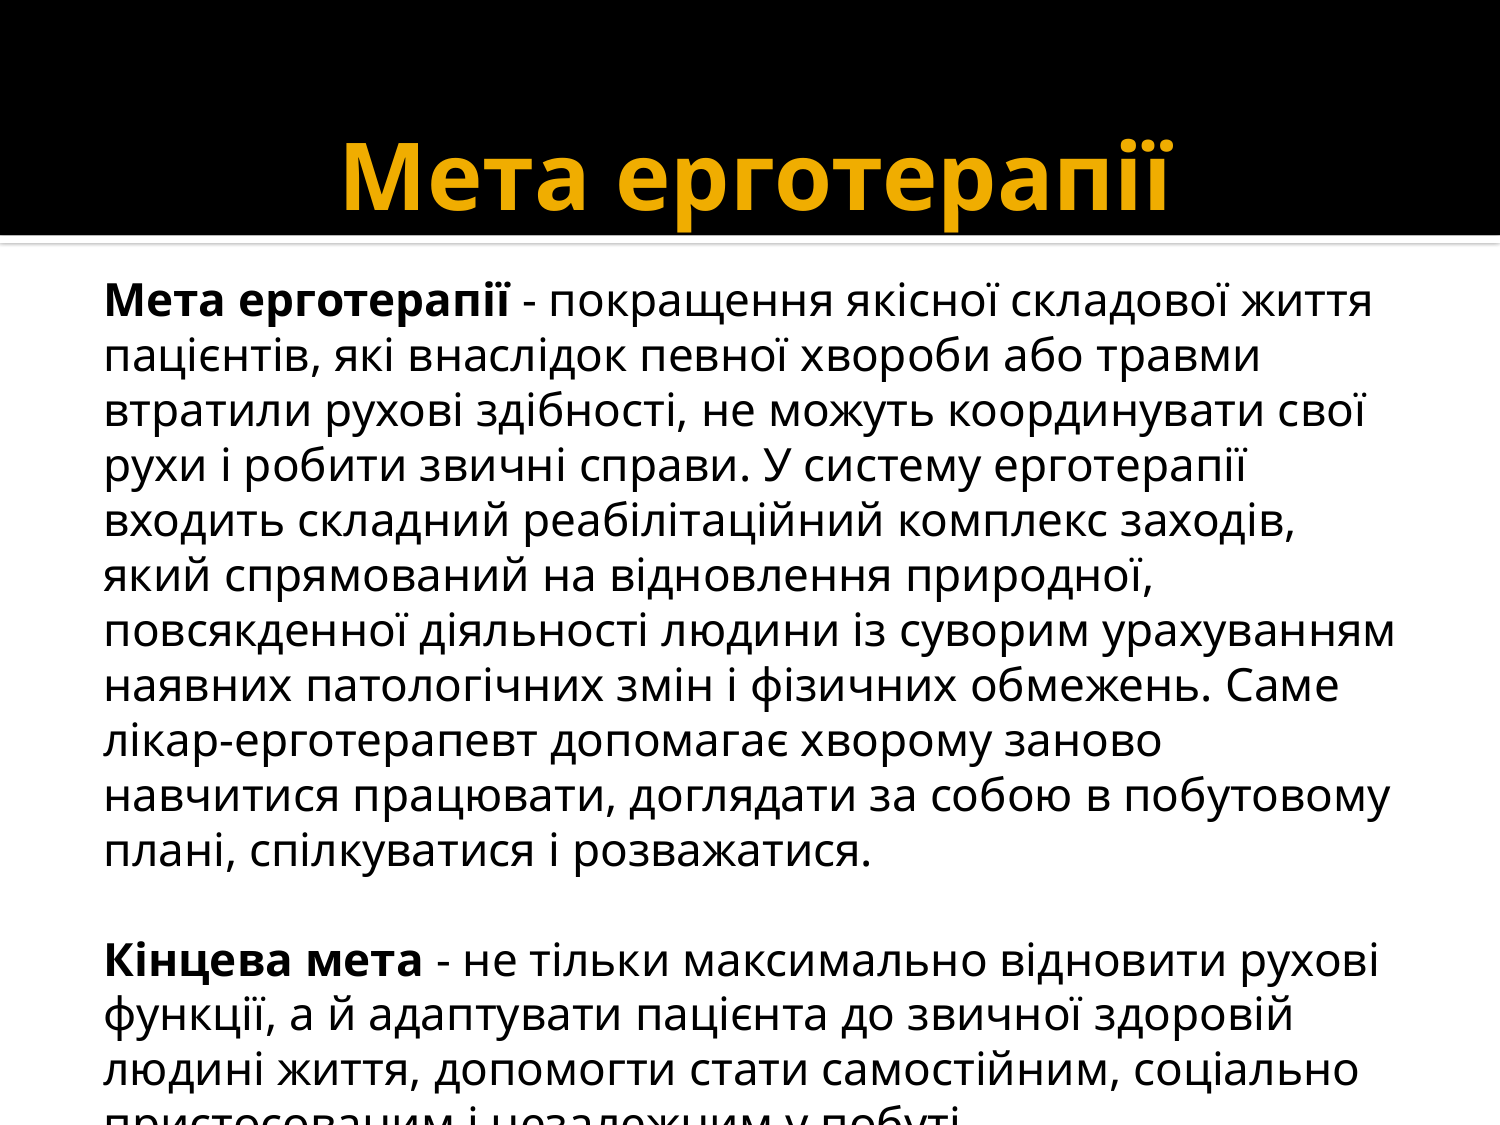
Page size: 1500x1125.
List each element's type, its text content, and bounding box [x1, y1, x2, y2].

list Мета ерготерапії - покращення якісної складової життя пацієнтів, які внаслідок певної хвороби або травми втратили рухові здібності, не можуть координувати свої рухи і робити звичні справи. У систему ерготерапії входить складний реабілітаційний комплекс заходів, який спрямований на відновлення природної, повсякденної діяльності людини із суворим урахуванням наявних патологічних змін і фізичних обмежень. Саме лікар-ерготерапевт допомагає хворому заново навчитися працювати, доглядати за собою в побутовому плані, спілкуватися і розважатися. Кінцева мета - не тільки максимально відновити рухові функції, а й адаптувати пацієнта до звичної здоровій людині життя, допомогти стати самостійним, соціально пристосованим і незалежним у побуті. [75, 255, 1425, 1050]
title Мета ерготерапії [76, 78, 1427, 268]
